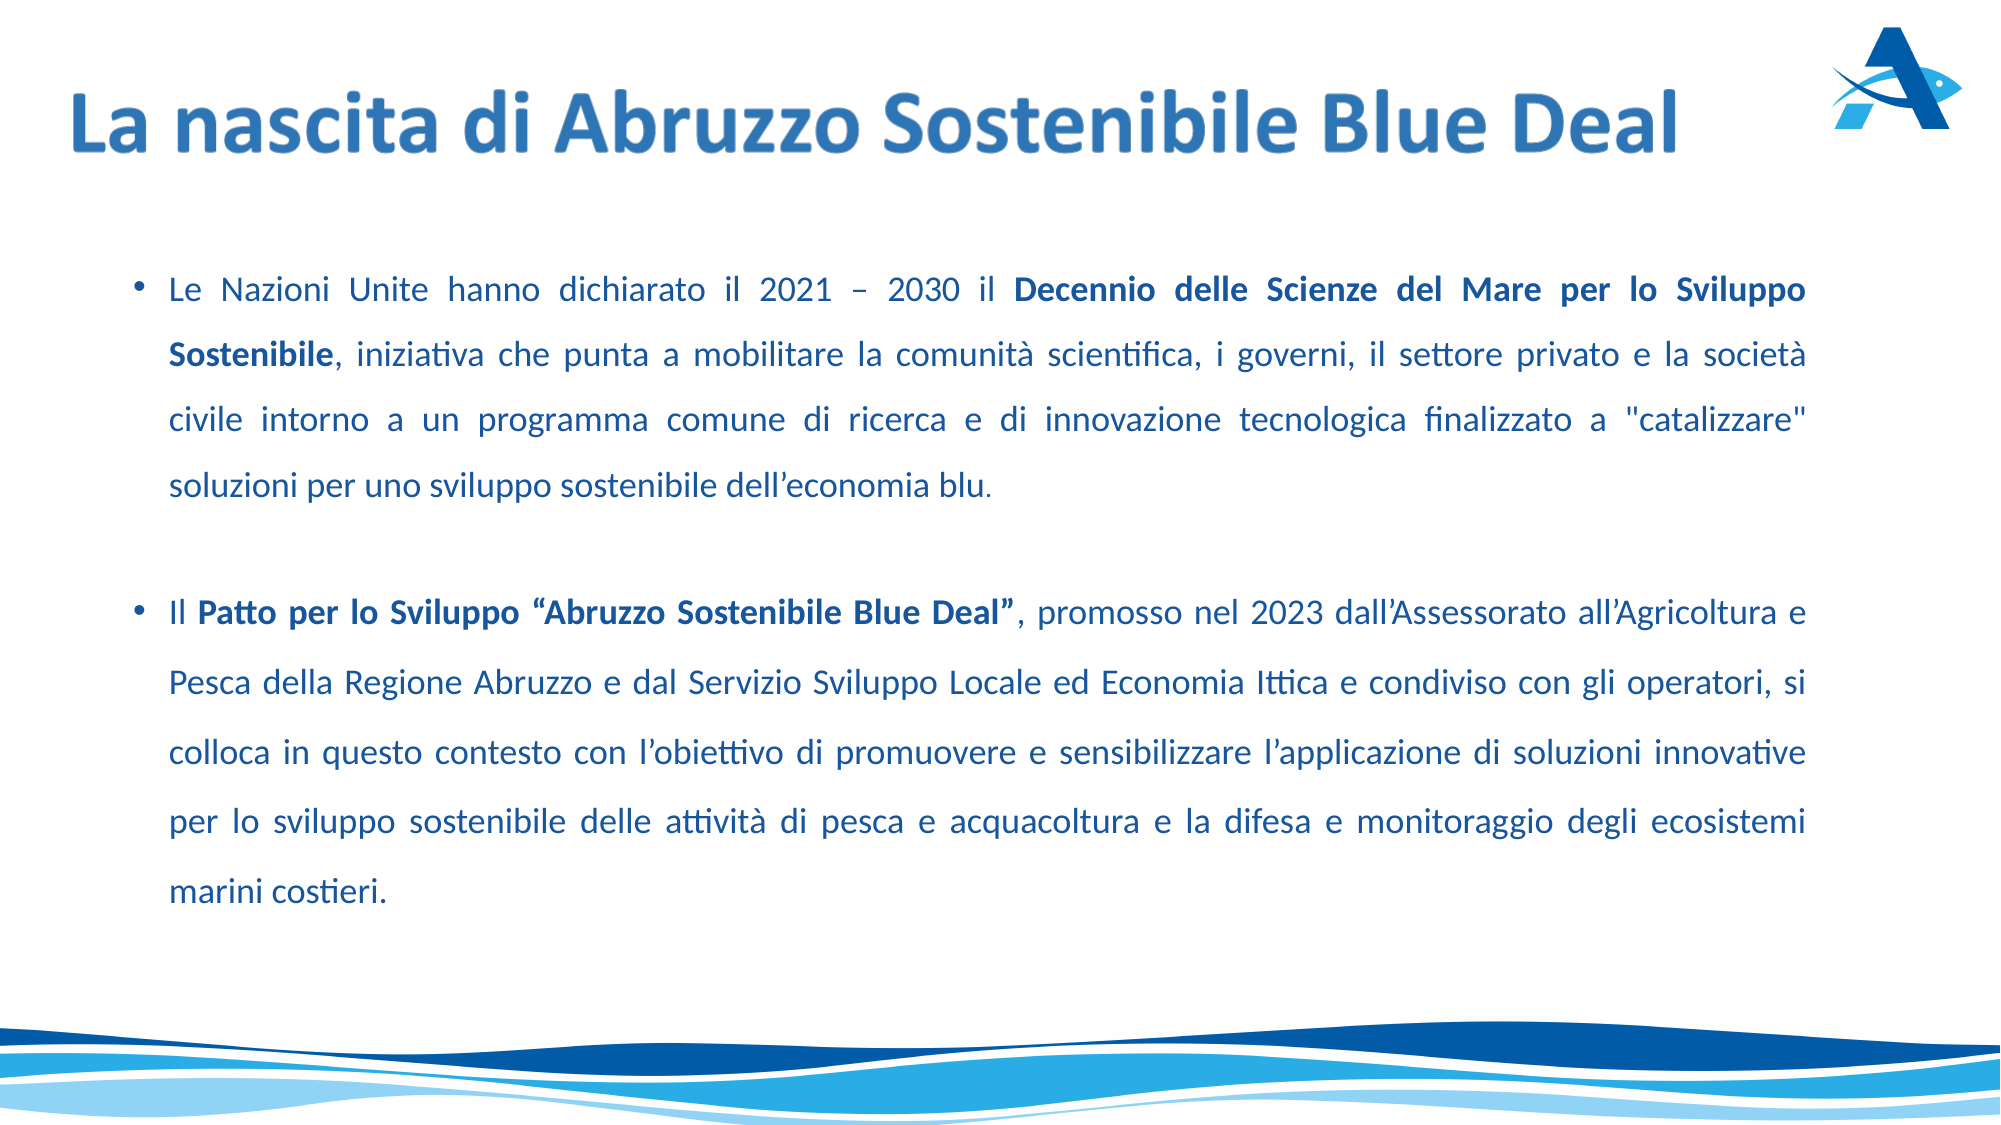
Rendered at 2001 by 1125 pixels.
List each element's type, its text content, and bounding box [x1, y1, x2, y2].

picture [12, 17, 1778, 236]
picture [0, 1017, 2000, 1125]
list Le Nazioni Unite hanno dichiarato il 2021 – 2030 il Decennio delle Scienze del Mare per lo Sviluppo Sostenibile, iniziativa che punta a mobilitare la comunità scientifica, i governi, il settore privato e la società civile intorno a un programma comune di ricerca e di innovazione tecnologica finalizzato a "catalizzare" soluzioni per uno sviluppo sostenibile dell’economia blu. Il Patto per lo Sviluppo “Abruzzo Sostenibile Blue Deal”, promosso nel 2023 dall’Assessorato all’Agricoltura e Pesca della Regione Abruzzo e dal Servizio Sviluppo Locale ed Economia Ittica e condiviso con gli operatori, si colloca in questo contesto con l’obiettivo di promuovere e sensibilizzare l’applicazione di soluzioni innovative per lo sviluppo sostenibile delle attività di pesca e acquacoltura e la difesa e monitoraggio degli ecosistemi marini costieri. [118, 235, 1823, 920]
picture [1824, 17, 1967, 136]
